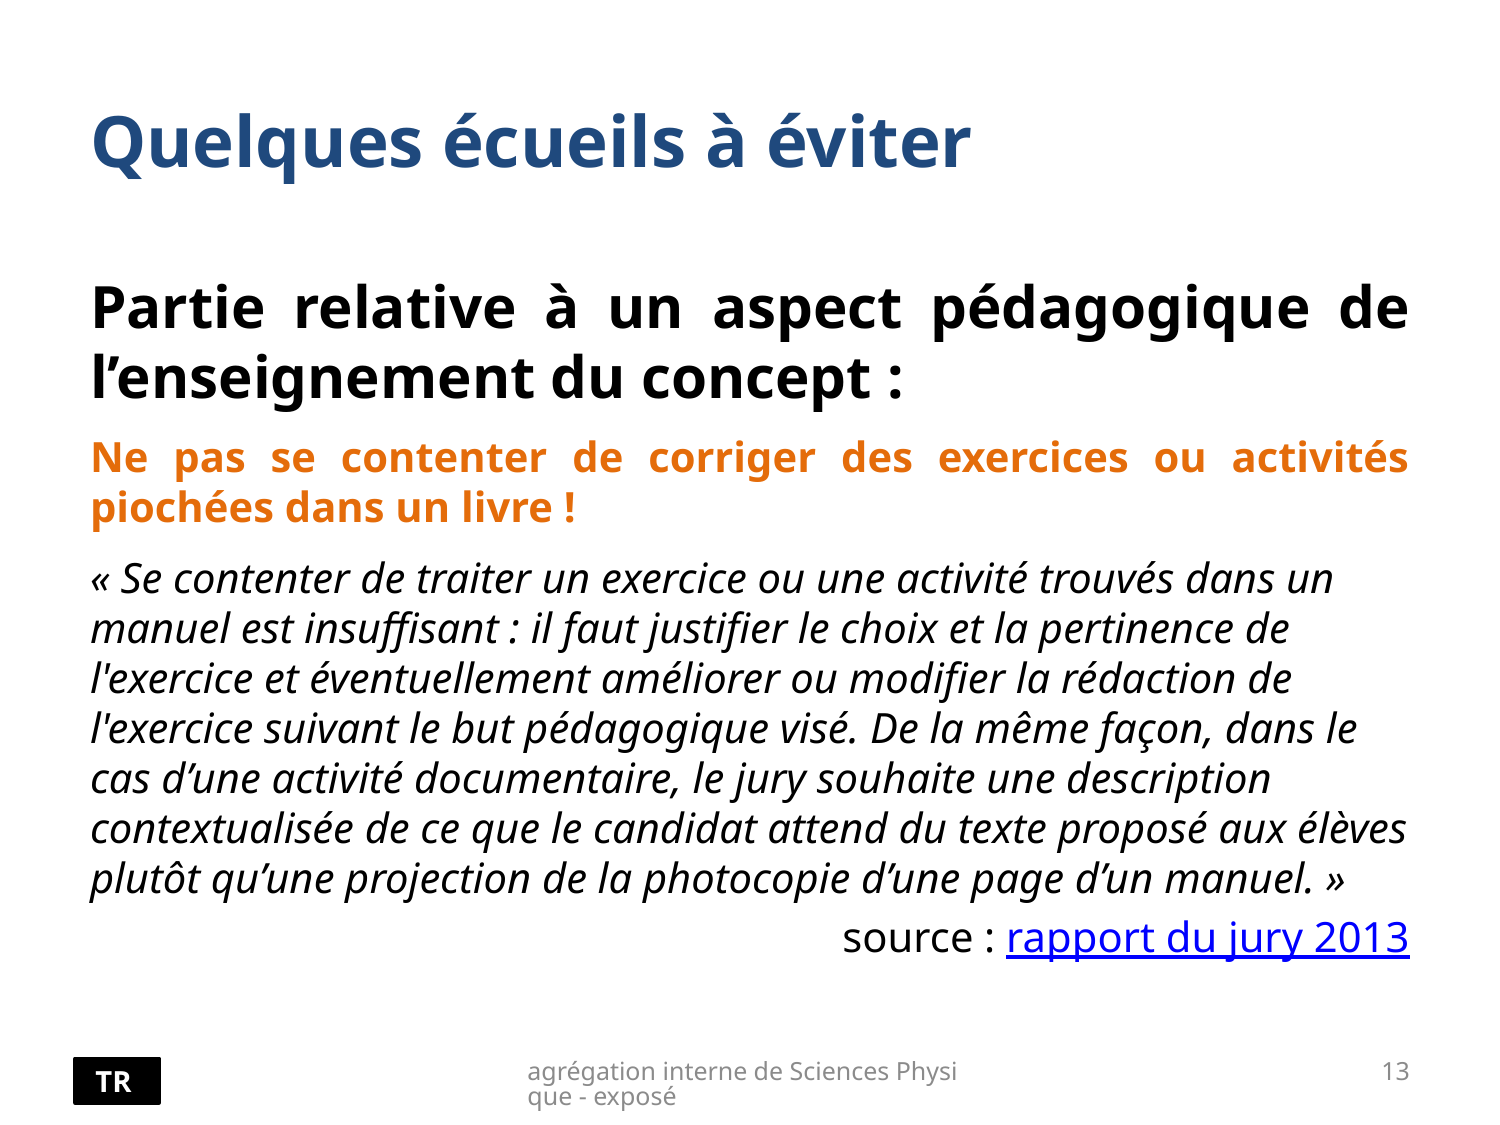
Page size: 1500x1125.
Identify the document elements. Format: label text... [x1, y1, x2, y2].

list Partie relative à un aspect pédagogique de l’enseignement du concept : Ne pas se contenter de corriger des exercices ou activités piochées dans un livre ! « Se contenter de traiter un exercice ou une activité trouvés dans un manuel est insuffisant : il faut justifier le choix et la pertinence de l'exercice et éventuellement améliorer ou modifier la rédaction de l'exercice suivant le but pédagogique visé. De la même façon, dans le cas d’une activité documentaire, le jury souhaite une description contextualisée de ce que le candidat attend du texte proposé aux élèves plutôt qu’une projection de la photocopie d’une page d’un manuel. » source : rapport du jury 2013 [75, 262, 1425, 1005]
title Quelques écueils à éviter [75, 45, 1425, 233]
slide_number TR [73, 1057, 161, 1105]
slide_number 13 [1074, 1042, 1425, 1103]
footer agrégation interne de Sciences Physique - exposé [512, 1042, 988, 1103]
